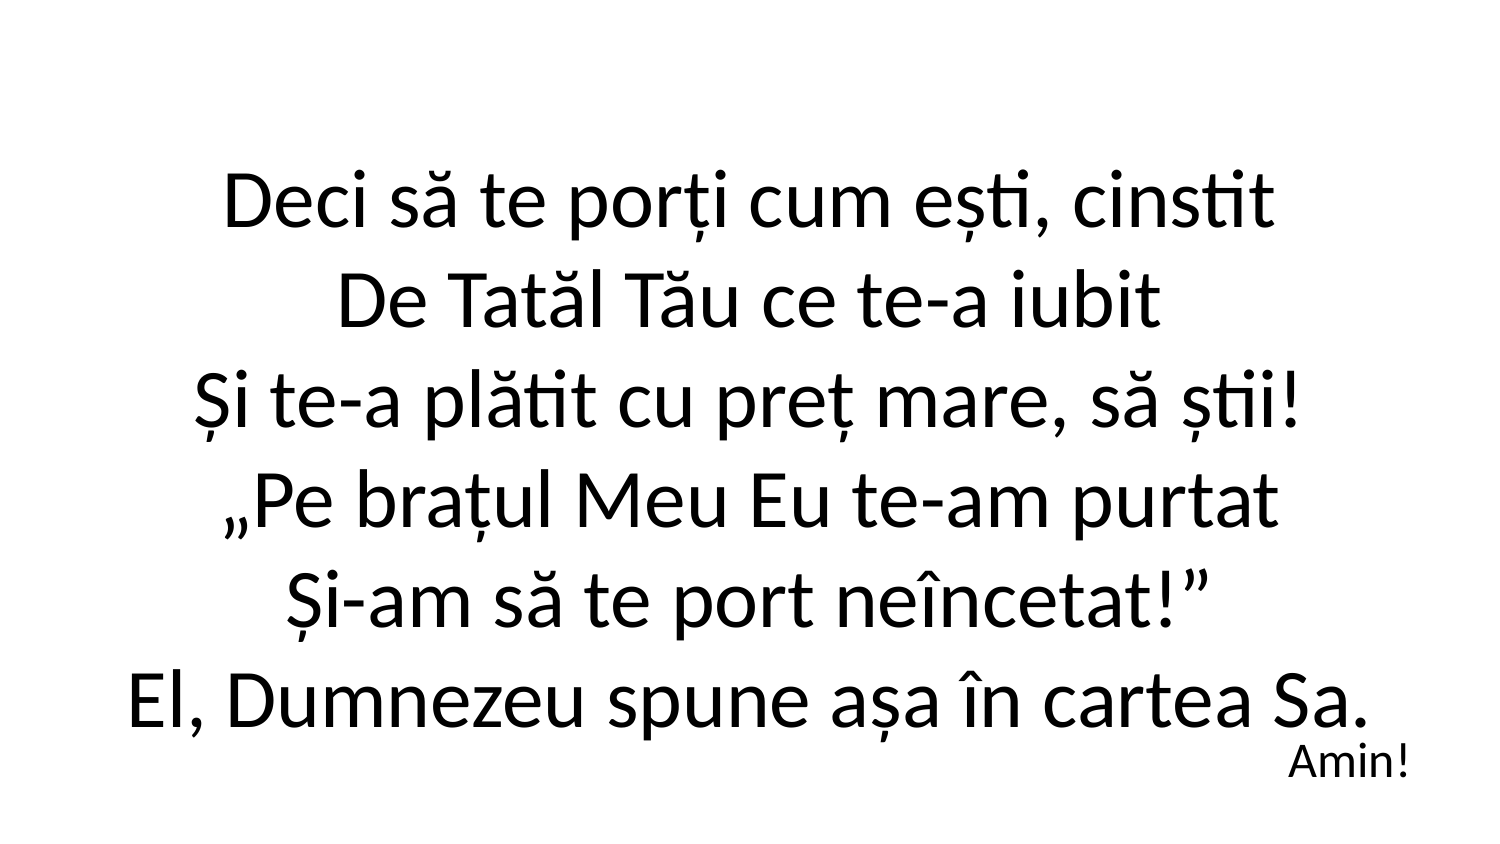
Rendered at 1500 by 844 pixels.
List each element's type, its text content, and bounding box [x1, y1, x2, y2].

text_box Deci să te porți cum ești, cinstit De Tatăl Tău ce te-a iubit Și te-a plătit cu preț mare, să știi! „Pe brațul Meu Eu te-am purtat Și-am să te port neîncetat!” El, Dumnezeu spune așa în cartea Sa. [111, 92, 1389, 752]
text_box Amin! [1273, 674, 1427, 795]
